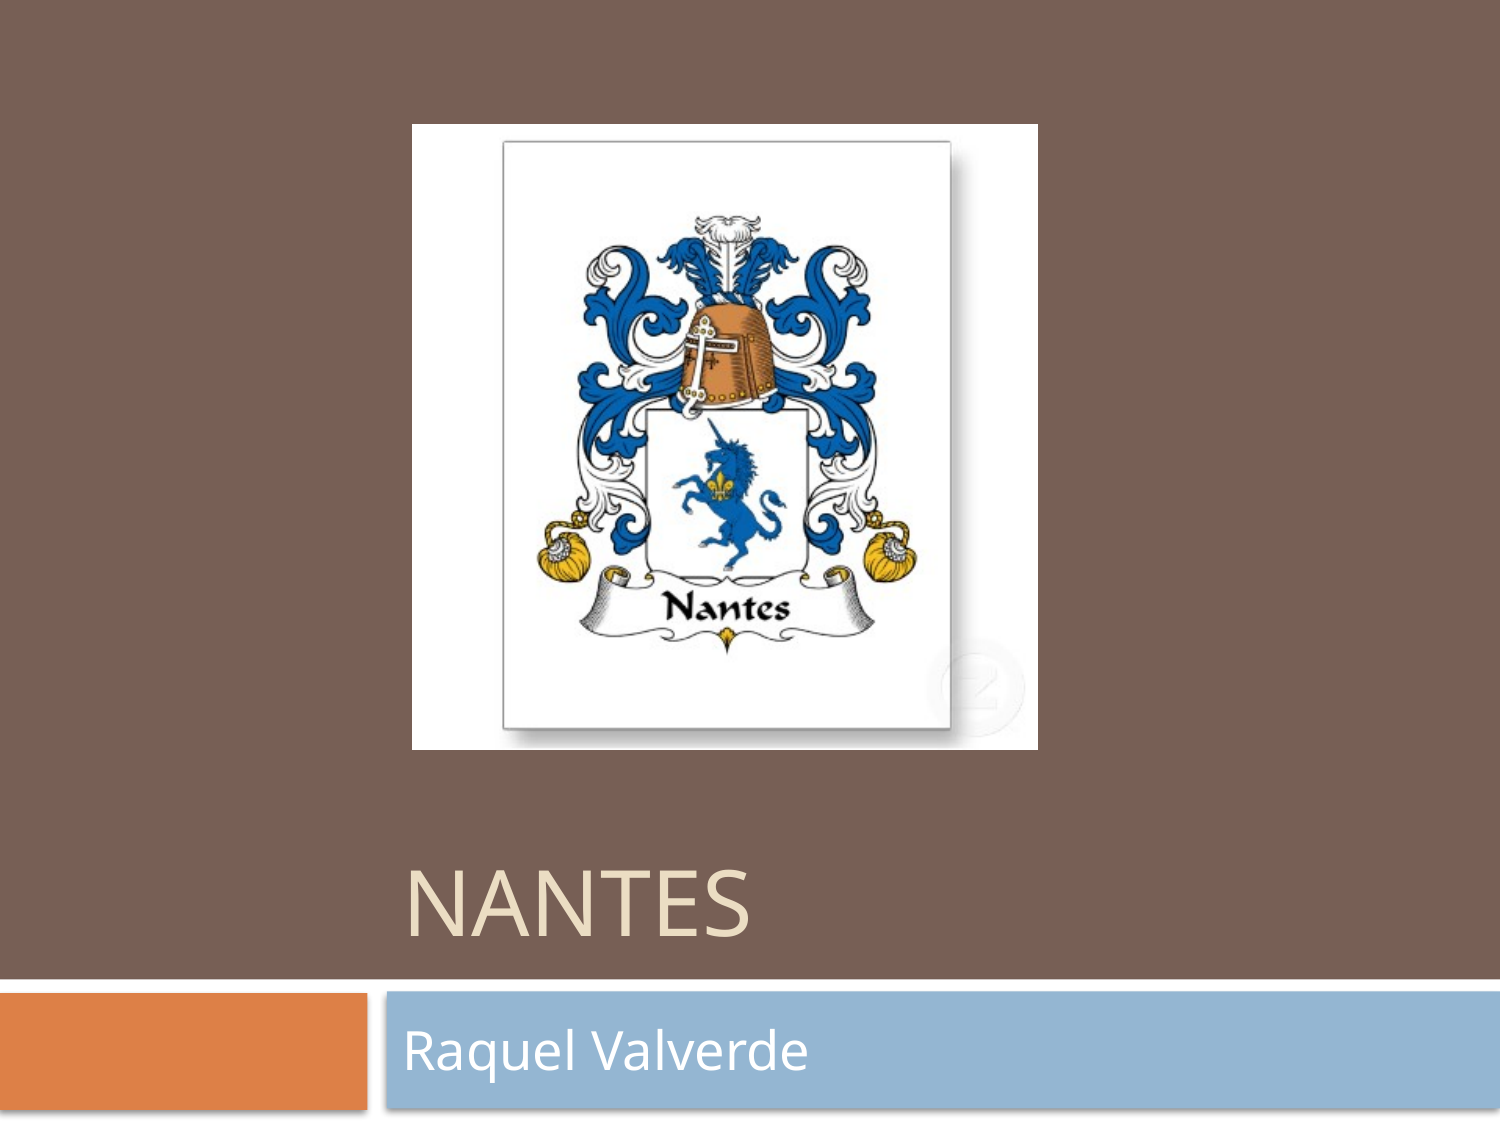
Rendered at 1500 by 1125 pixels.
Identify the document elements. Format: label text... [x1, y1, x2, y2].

picture [412, 124, 1038, 751]
title Nantes [387, 662, 1450, 963]
subtitle Raquel Valverde [387, 992, 1488, 1105]
